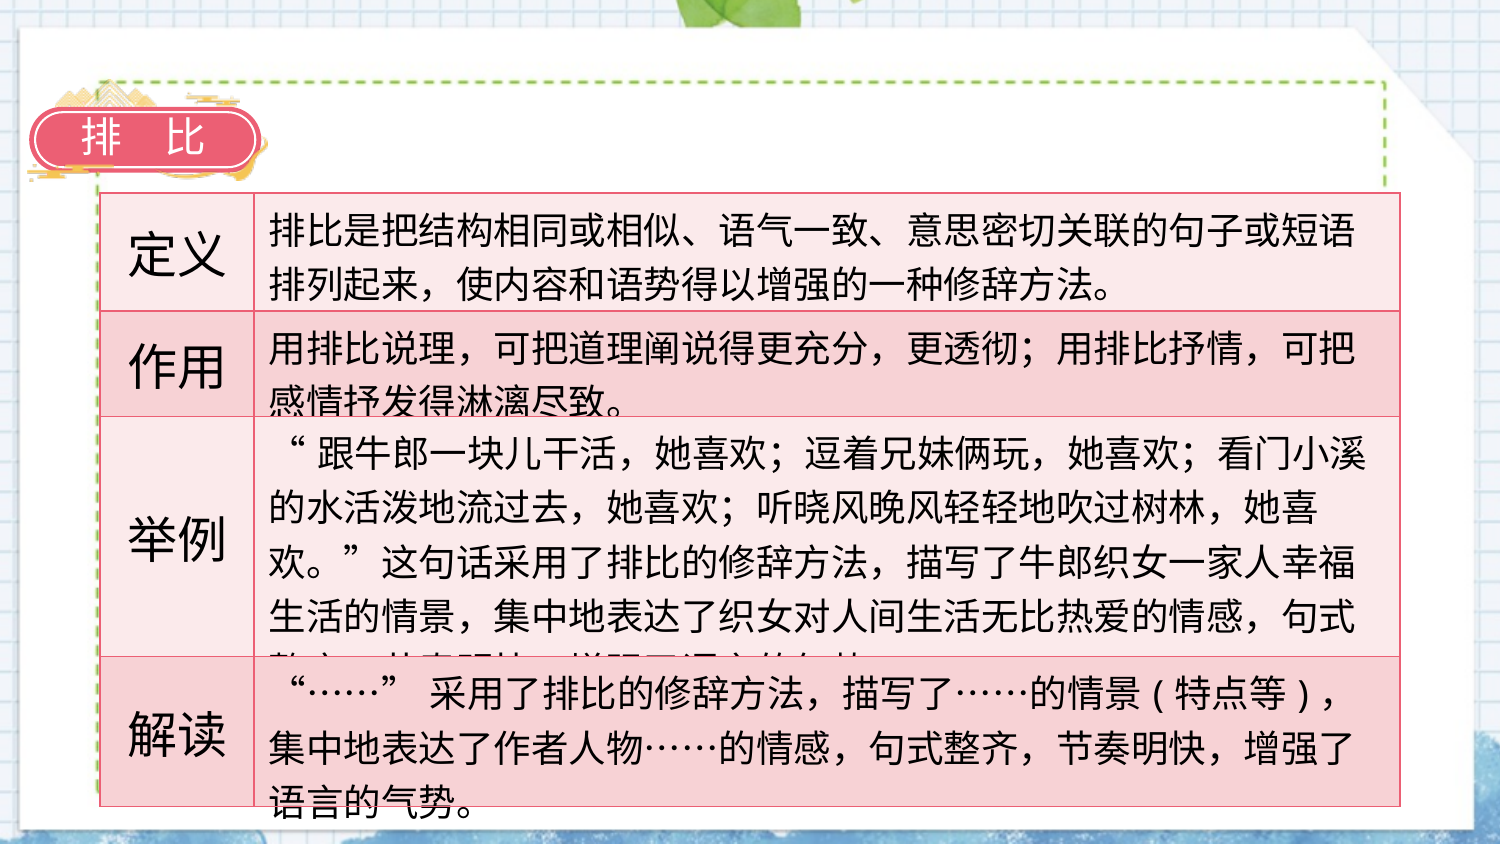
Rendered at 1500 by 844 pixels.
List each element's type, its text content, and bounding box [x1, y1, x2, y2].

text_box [27, 79, 269, 182]
table_header 排比是把结构相同或相似、语气一致、意思密切关联的句子或短语排列起来，使内容和语势得以增强的一种修辞方法。 [255, 194, 1399, 310]
table_cell 用排比说理，可把道理阐说得更充分，更透彻；用排比抒情，可把感情抒发得淋漓尽致。 [255, 312, 1399, 416]
table_cell “跟牛郎一块儿干活，她喜欢；逗着兄妹俩玩，她喜欢；看门小溪的水活泼地流过去，她喜欢；听晓风晚风轻轻地吹过树林，她喜欢。”这句话采用了排比的修辞方法，描写了牛郎织女一家人幸福生活的情景，集中地表达了织女对人间生活无比热爱的情感，句式整齐，节奏明快，增强了语言的气势。 [255, 417, 1399, 656]
table_cell 举例 [101, 417, 253, 656]
picture [0, 0, 1500, 844]
table_cell “……”采用了排比的修辞方法，描写了……的情景(特点等)，集中地表达了作者人物……的情感，句式整齐，节奏明快，增强了语言的气势。 [255, 657, 1399, 806]
table_header 定义 [101, 194, 253, 310]
table_cell 解读 [101, 657, 253, 806]
table_cell 作用 [101, 312, 253, 416]
